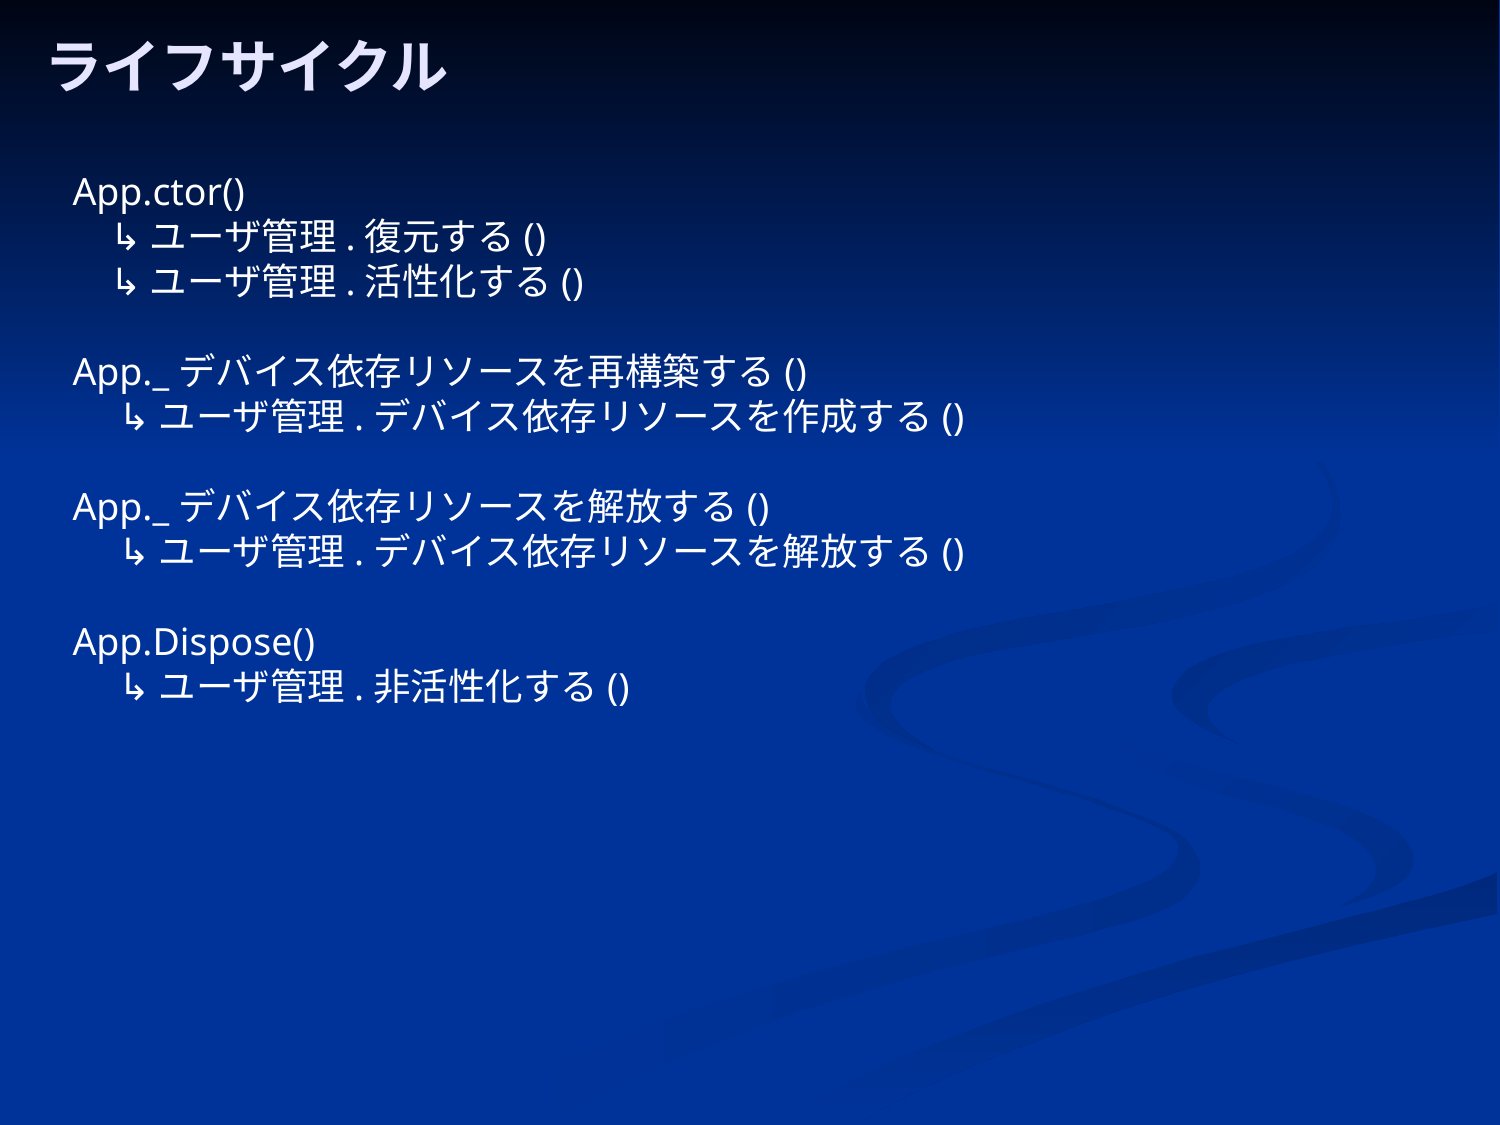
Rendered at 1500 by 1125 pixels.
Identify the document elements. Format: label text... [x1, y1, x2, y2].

text_box App.ctor() ↳ ユーザ管理.復元する() ↳ ユーザ管理.活性化する() App._デバイス依存リソースを再構築する() ↳ ユーザ管理.デバイス依存リソースを作成する() App._デバイス依存リソースを解放する() ↳ ユーザ管理.デバイス依存リソースを解放する() App.Dispose() ↳ ユーザ管理.非活性化する() [57, 160, 980, 806]
title ライフサイクル [29, 19, 1471, 112]
